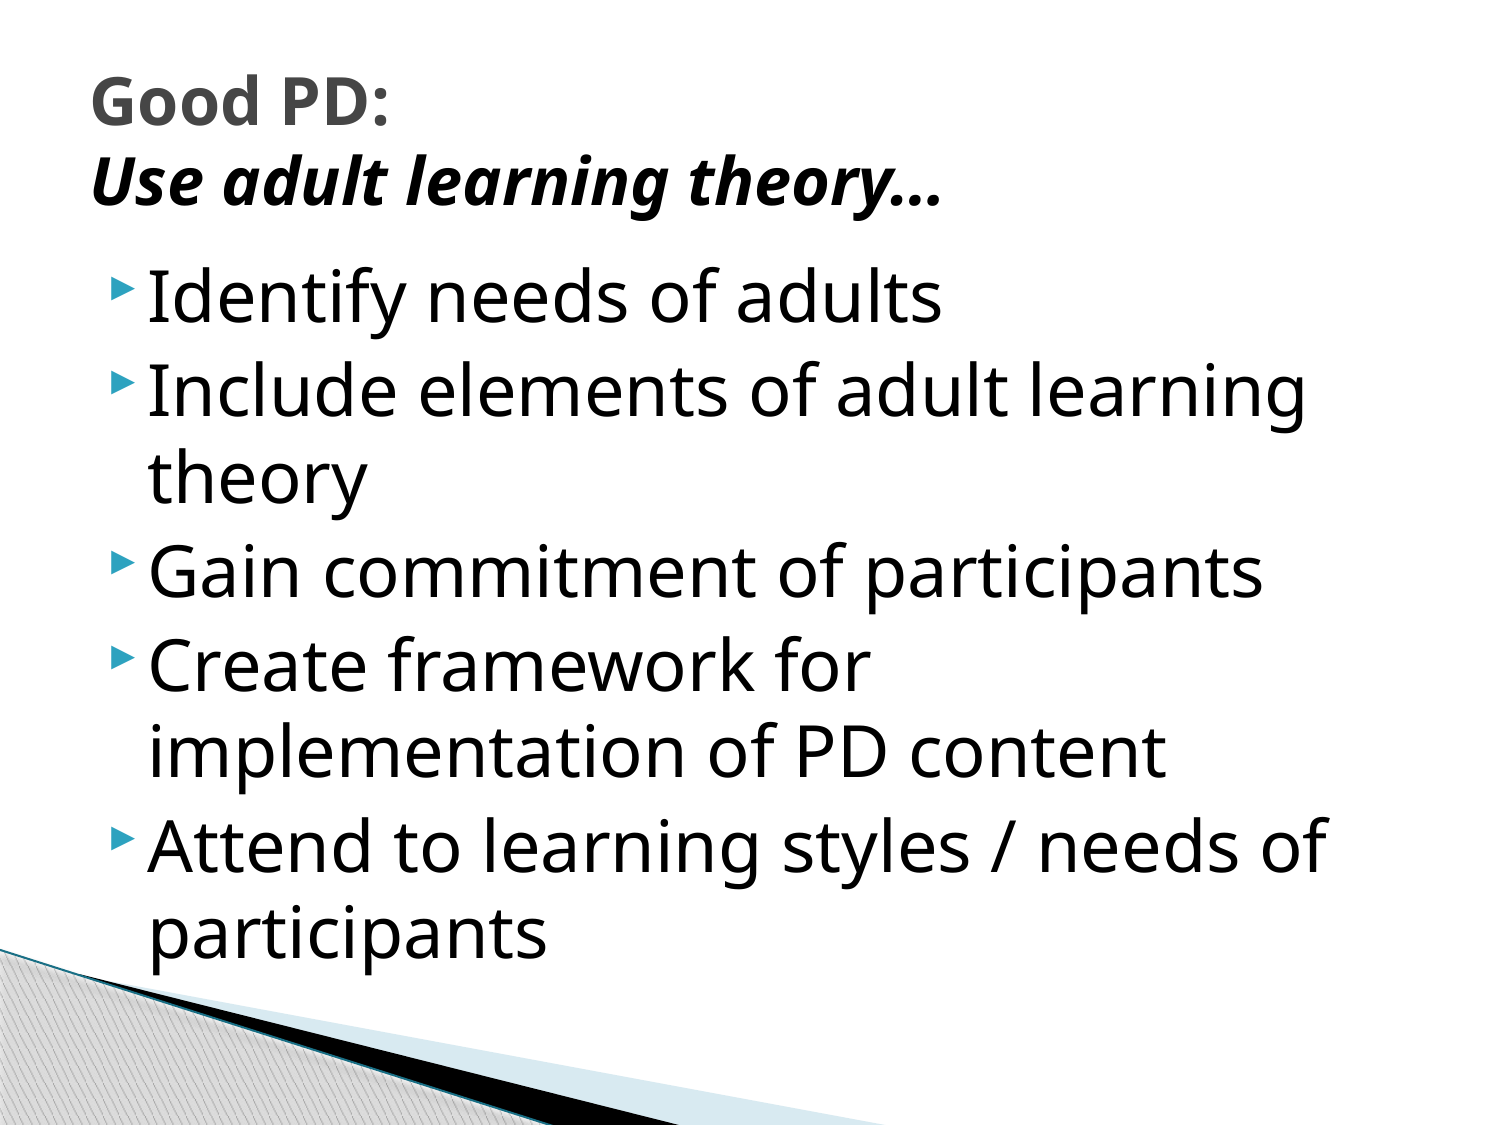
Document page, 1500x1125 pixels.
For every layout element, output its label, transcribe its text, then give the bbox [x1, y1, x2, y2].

list Identify needs of adults Include elements of adult learning theory Gain commitment of participants Create framework for implementation of PD content Attend to learning styles / needs of participants [75, 243, 1425, 986]
title Good PD: Use adult learning theory… [75, 45, 1425, 233]
